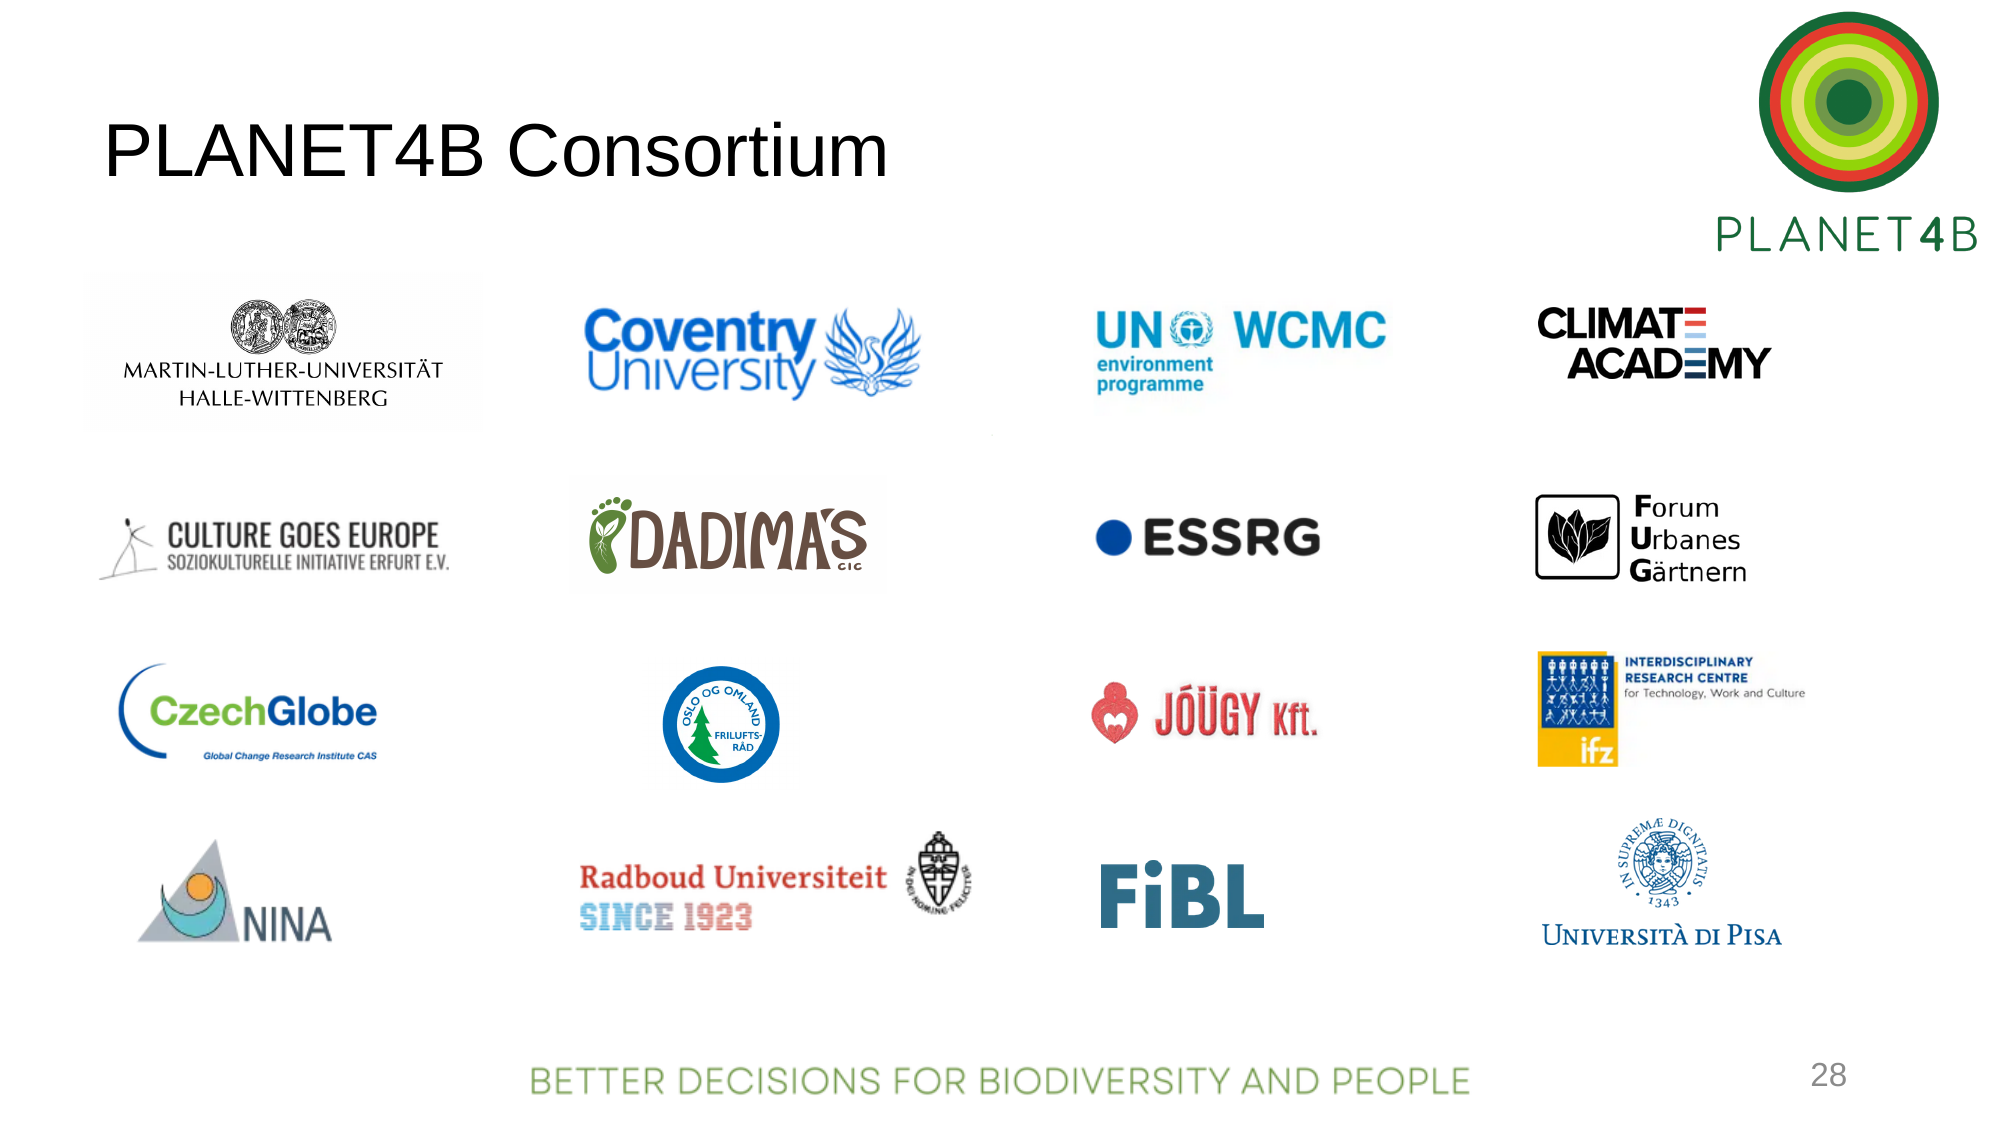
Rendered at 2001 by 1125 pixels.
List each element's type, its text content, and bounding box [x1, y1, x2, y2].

picture [38, 492, 513, 608]
picture [83, 272, 483, 432]
picture [70, 636, 429, 794]
picture [1499, 799, 1827, 966]
picture [1492, 630, 1852, 786]
picture [1043, 659, 1371, 766]
picture [512, 797, 1040, 965]
picture [1072, 847, 1292, 941]
slide_number 28 [1412, 1042, 1863, 1103]
picture [642, 657, 800, 790]
picture [1708, 1, 1986, 263]
picture [1491, 471, 1784, 602]
picture [1076, 277, 1408, 416]
picture [1498, 291, 1816, 398]
picture [103, 810, 368, 972]
picture [514, 1052, 1486, 1113]
picture [518, 275, 993, 436]
picture [569, 475, 887, 594]
picture [1061, 465, 1354, 590]
